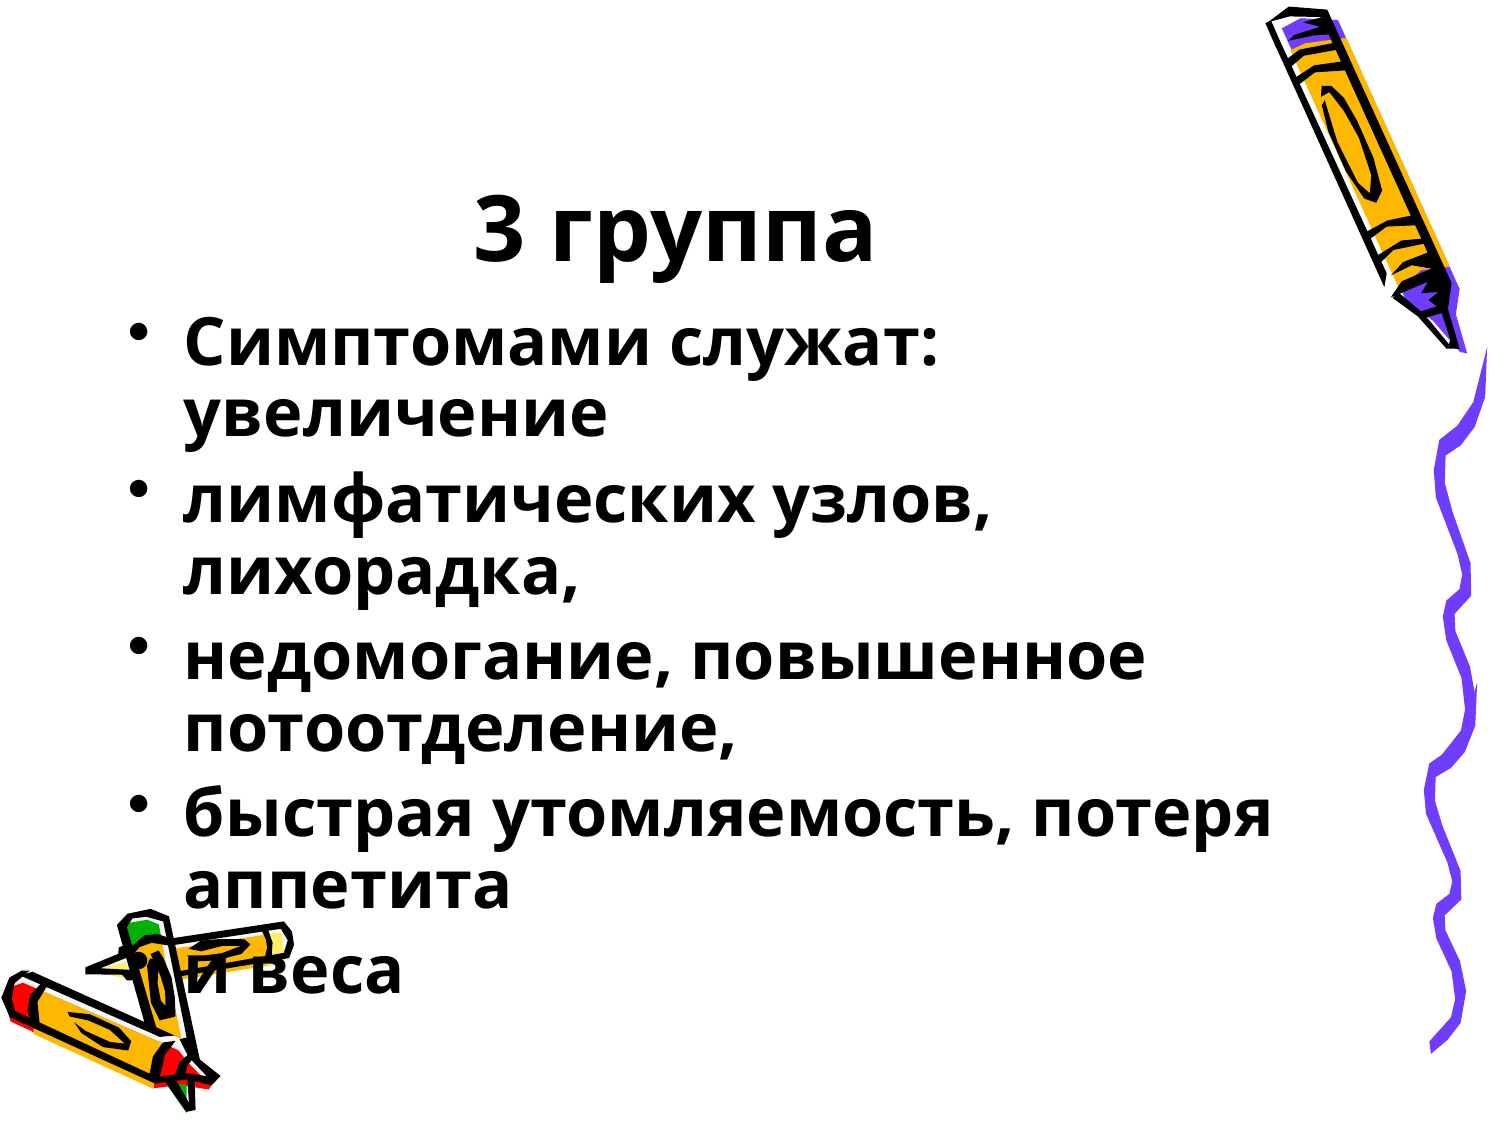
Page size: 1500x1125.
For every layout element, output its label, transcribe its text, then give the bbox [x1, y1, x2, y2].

list Симптомами служат: увеличение лимфатических узлов, лихорадка, недомогание, повышенное потоотделение, быстрая утомляемость, потеря аппетита и веса [112, 299, 1376, 901]
title 3 группа [112, 24, 1240, 288]
